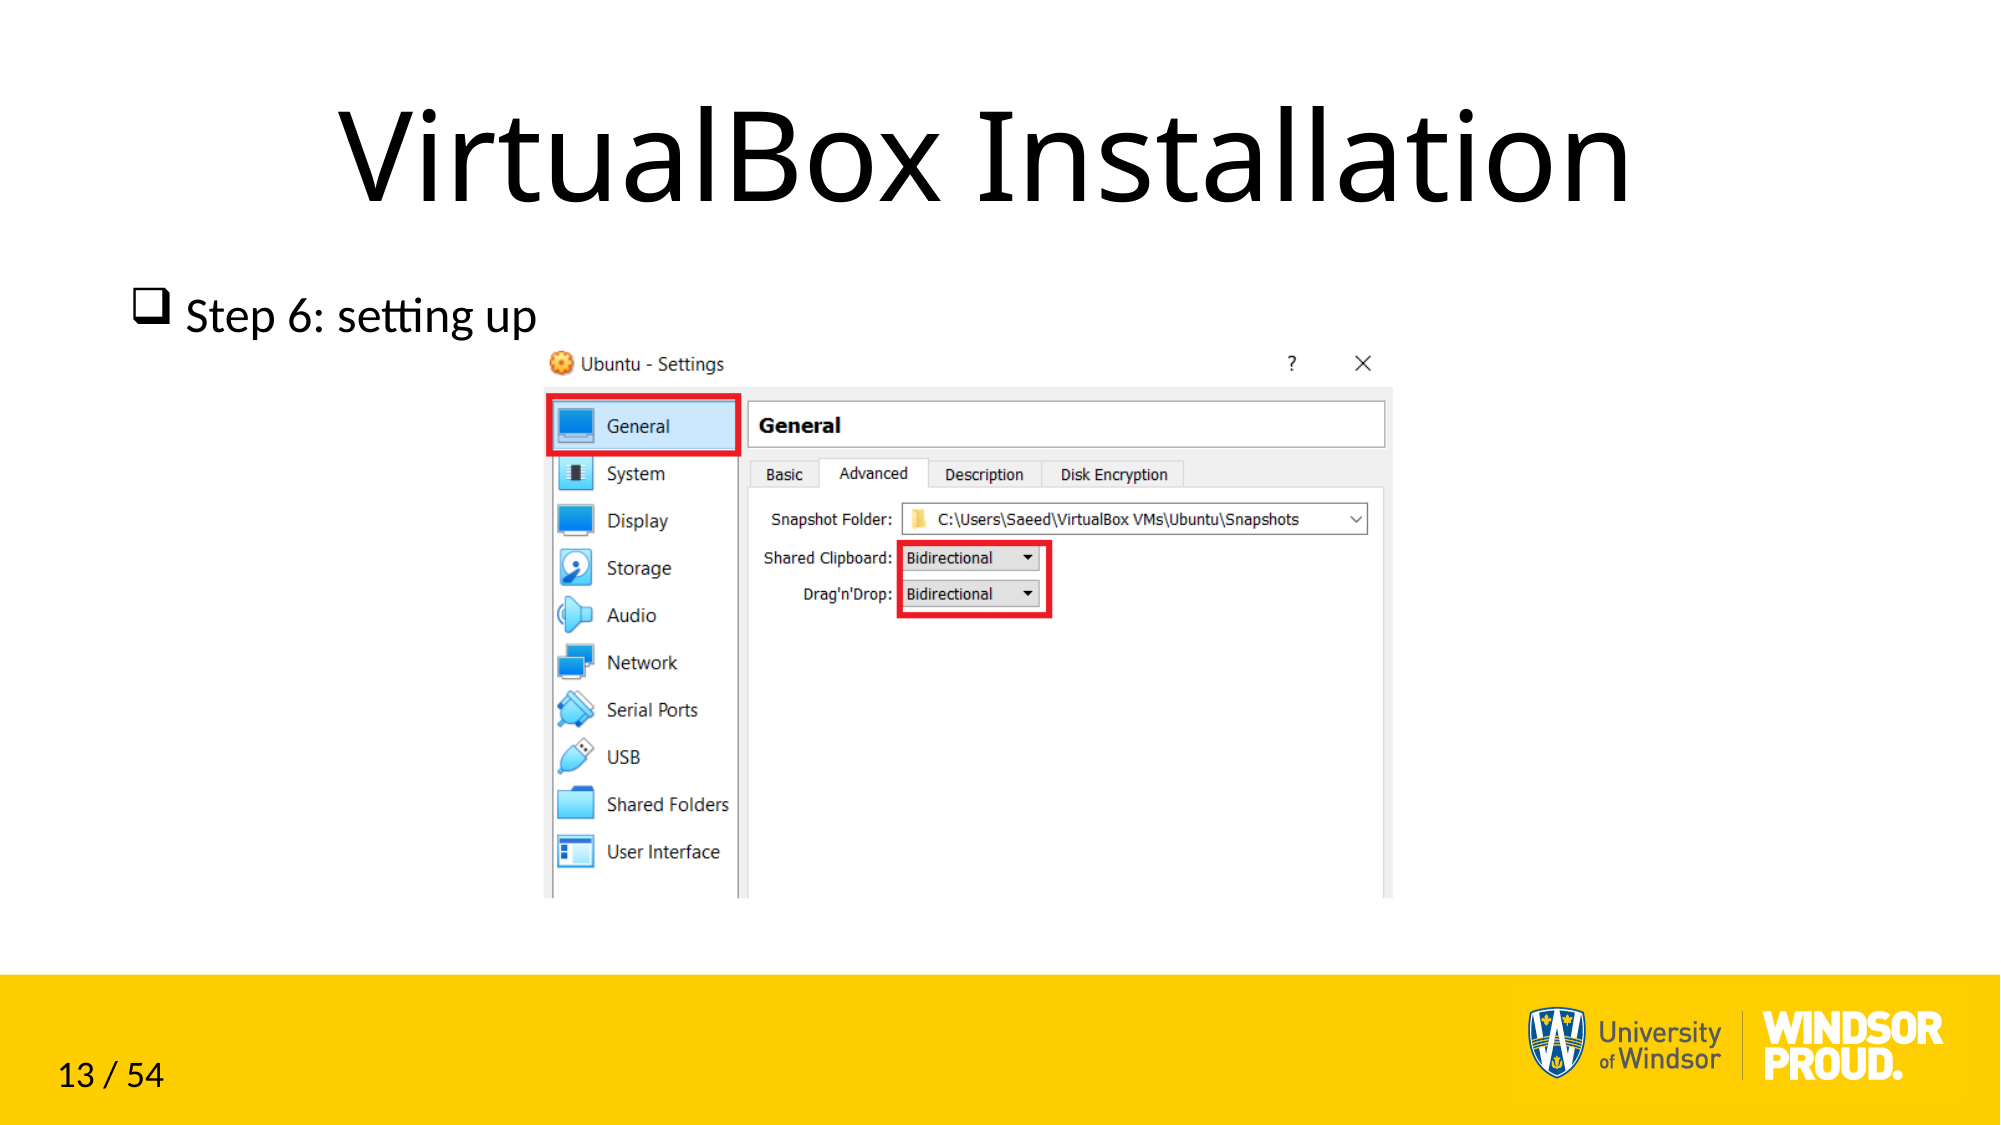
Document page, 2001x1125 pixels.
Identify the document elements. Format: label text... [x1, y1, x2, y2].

subtitle Step 6: setting up [114, 281, 1893, 930]
title VirtualBox Installation [249, 48, 1726, 237]
picture [0, 0, 2000, 1125]
slide_number 13 [42, 1042, 525, 1103]
